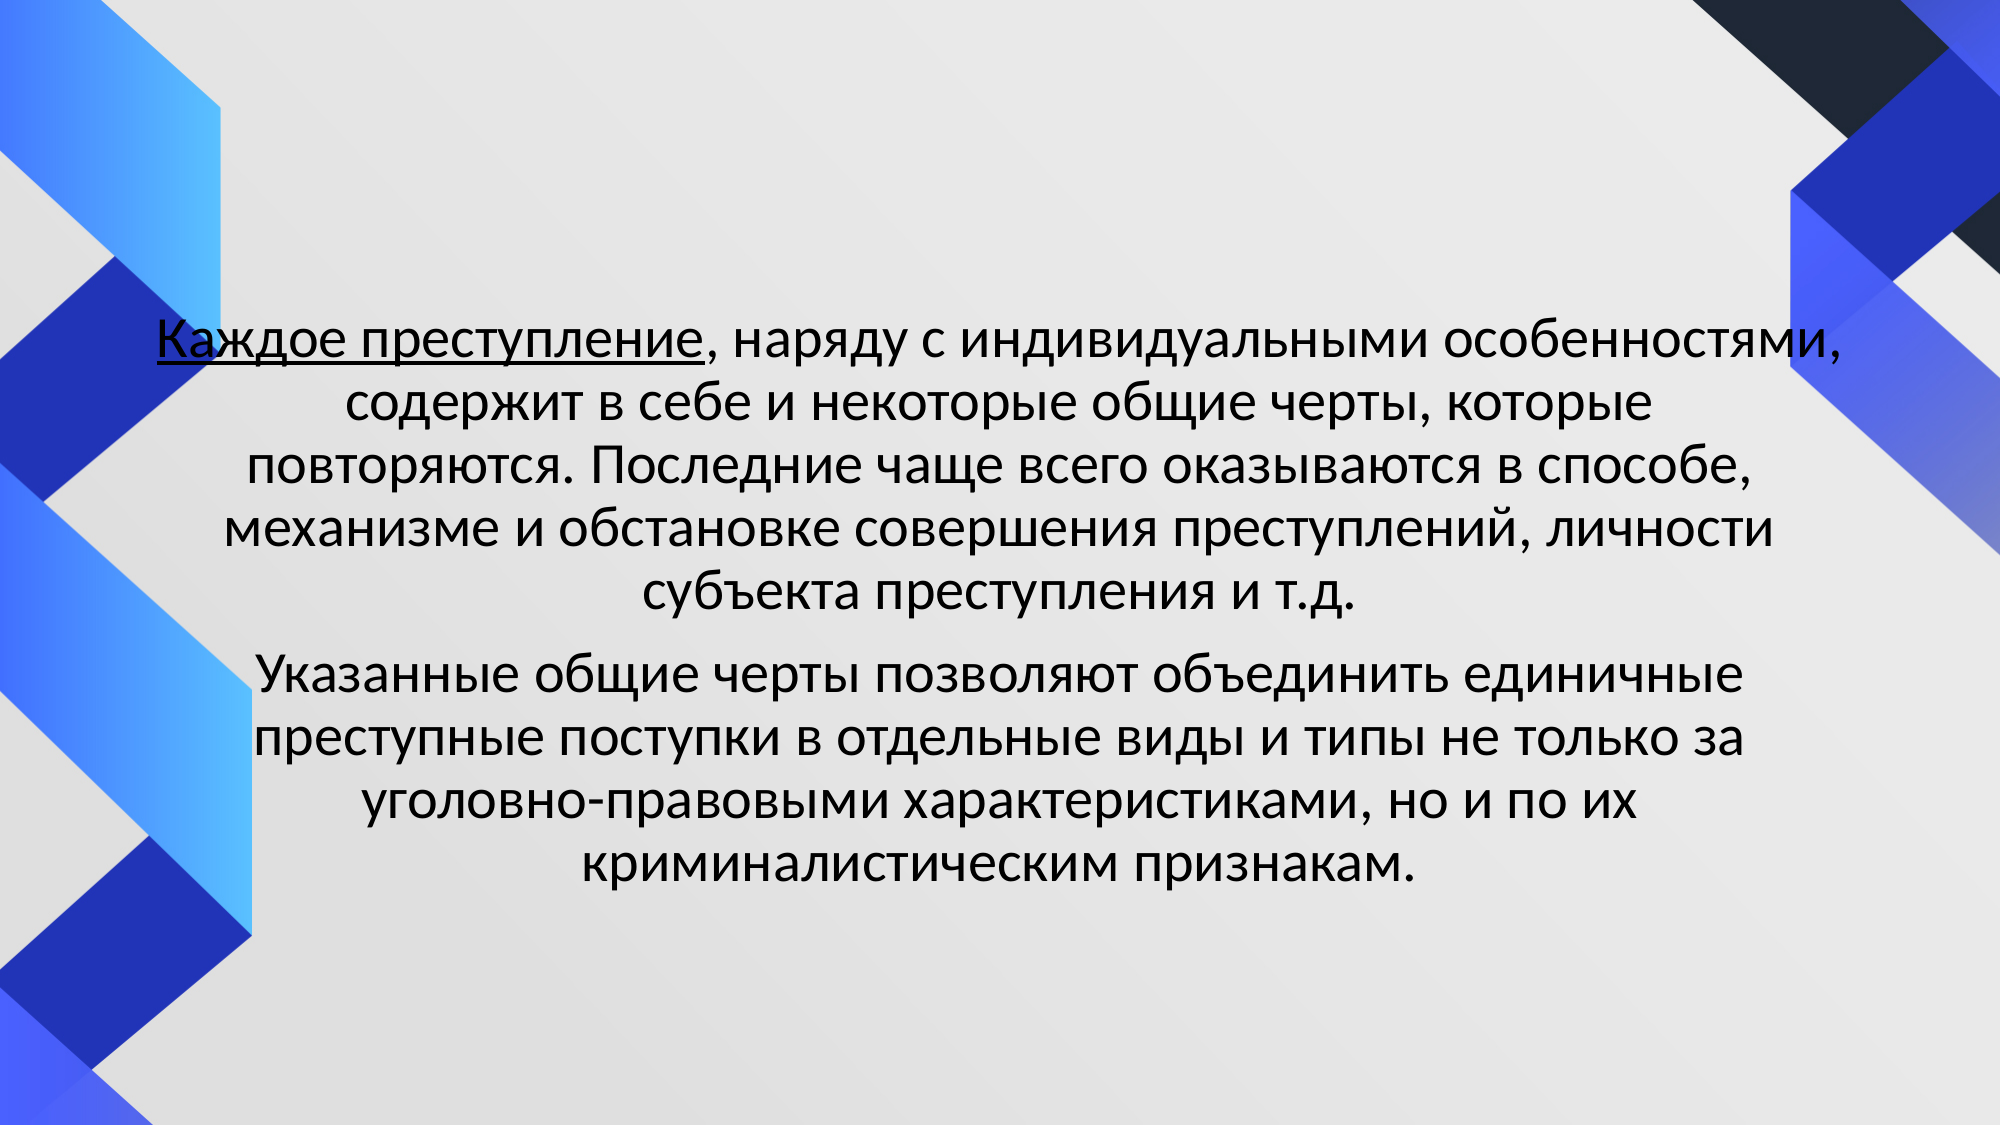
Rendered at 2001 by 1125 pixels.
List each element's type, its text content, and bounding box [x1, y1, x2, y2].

picture [0, 0, 2000, 1125]
list Каждое преступление, наряду с индивидуальными особенностями, содержит в себе и некоторые общие черты, которые повторяются. Последние чаще всего оказываются в способе, механизме и обстановке совершения преступлений, личности субъекта преступления и т.д. Указанные общие черты позволяют объединить единичные преступные поступки в отдельные виды и типы не только за уголовно-правовыми характеристиками, но и по их криминалистическим признакам. [137, 299, 1863, 1014]
